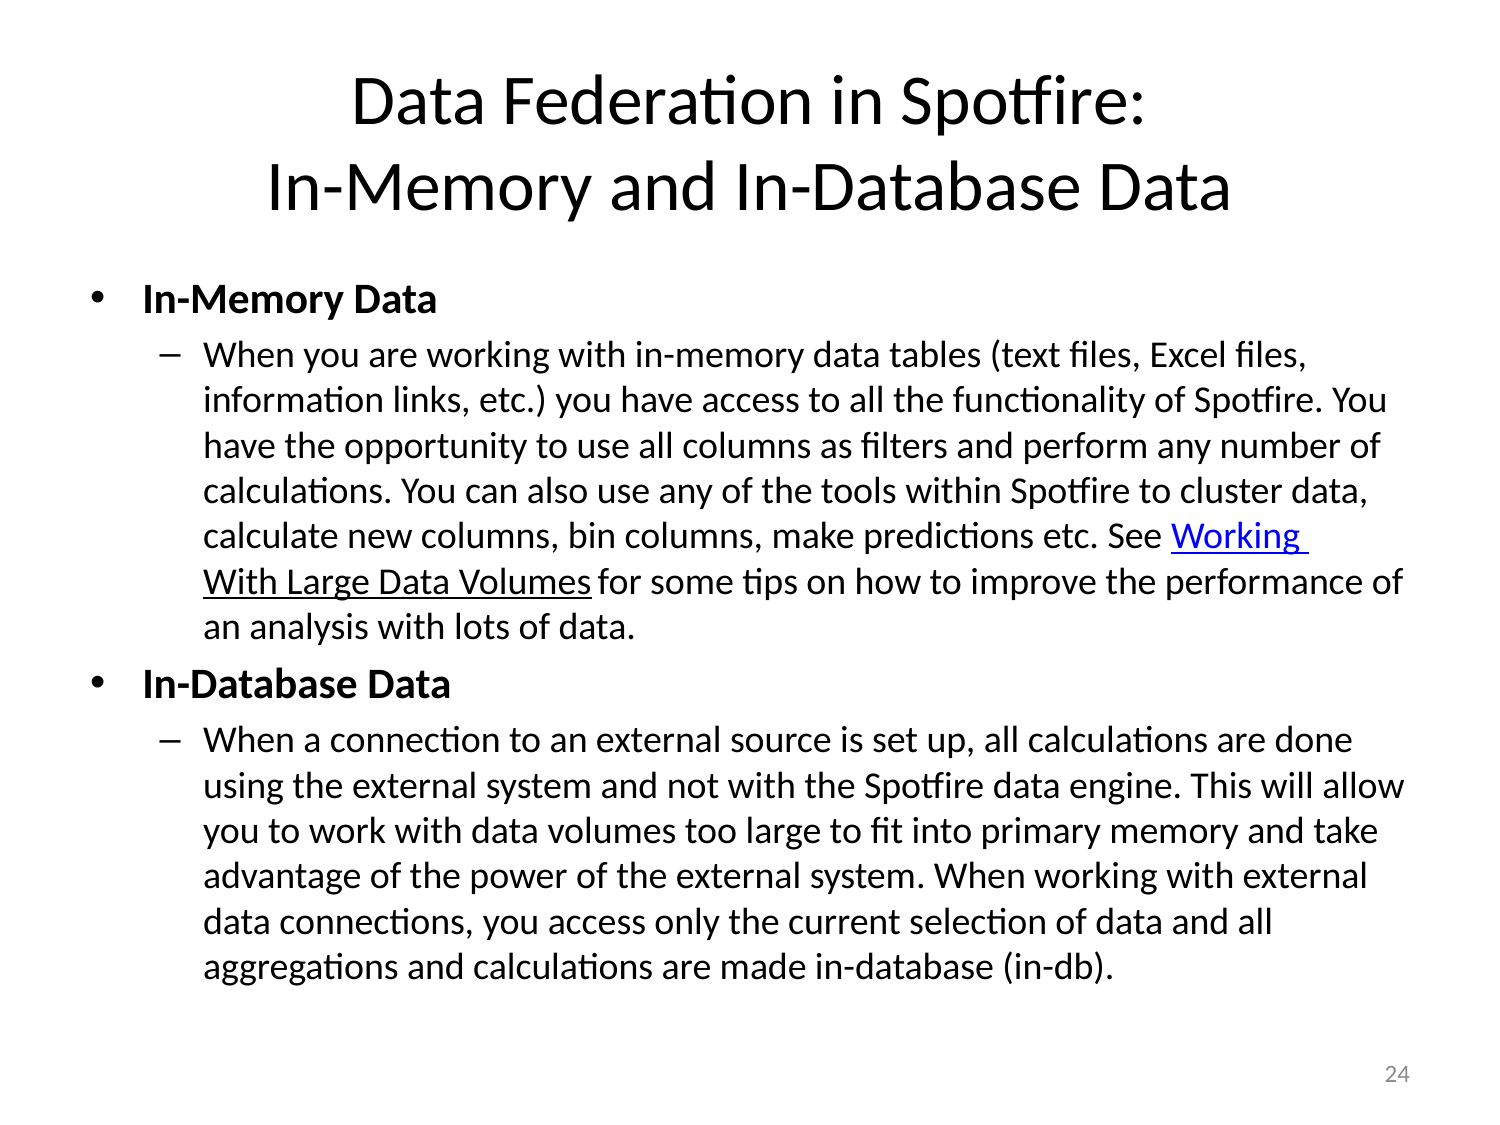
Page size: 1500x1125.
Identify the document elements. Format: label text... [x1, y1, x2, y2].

title Data Federation in Spotfire: In-Memory and In-Database Data [75, 45, 1425, 233]
list In-Memory Data When you are working with in-memory data tables (text files, Excel files, information links, etc.) you have access to all the functionality of Spotfire. You have the opportunity to use all columns as filters and perform any number of calculations. You can also use any of the tools within Spotfire to cluster data, calculate new columns, bin columns, make predictions etc. See Working With Large Data Volumes for some tips on how to improve the performance of an analysis with lots of data. In-Database Data When a connection to an external source is set up, all calculations are done using the external system and not with the Spotfire data engine. This will allow you to work with data volumes too large to fit into primary memory and take advantage of the power of the external system. When working with external data connections, you access only the current selection of data and all aggregations and calculations are made in-database (in-db). [75, 262, 1425, 1005]
slide_number 24 [1074, 1042, 1425, 1103]
